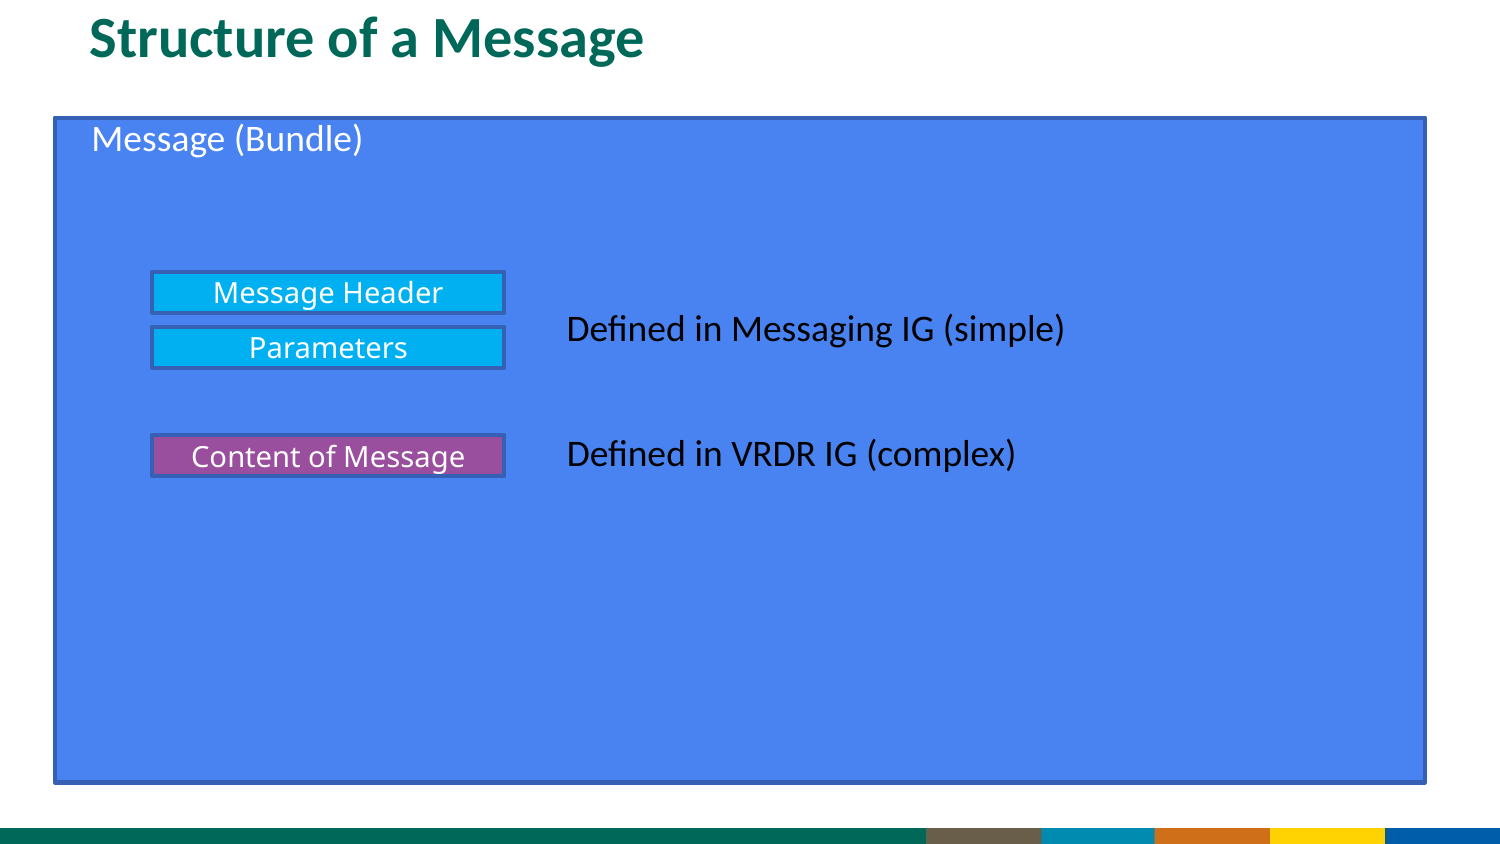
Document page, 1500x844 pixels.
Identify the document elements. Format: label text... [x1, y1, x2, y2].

text_box Content of Message [150, 433, 506, 478]
picture [0, 828, 1042, 844]
text_box [53, 116, 1427, 785]
text_box Defined in VRDR IG (complex) [552, 421, 1032, 482]
text_box Message Header [150, 270, 506, 315]
text_box Defined in Messaging IG (simple) [551, 296, 1082, 356]
picture [1154, 828, 1500, 844]
title Structure of a Message [75, 0, 1425, 77]
text_box Message (Bundle) [76, 106, 379, 167]
text_box Parameters [150, 325, 506, 370]
